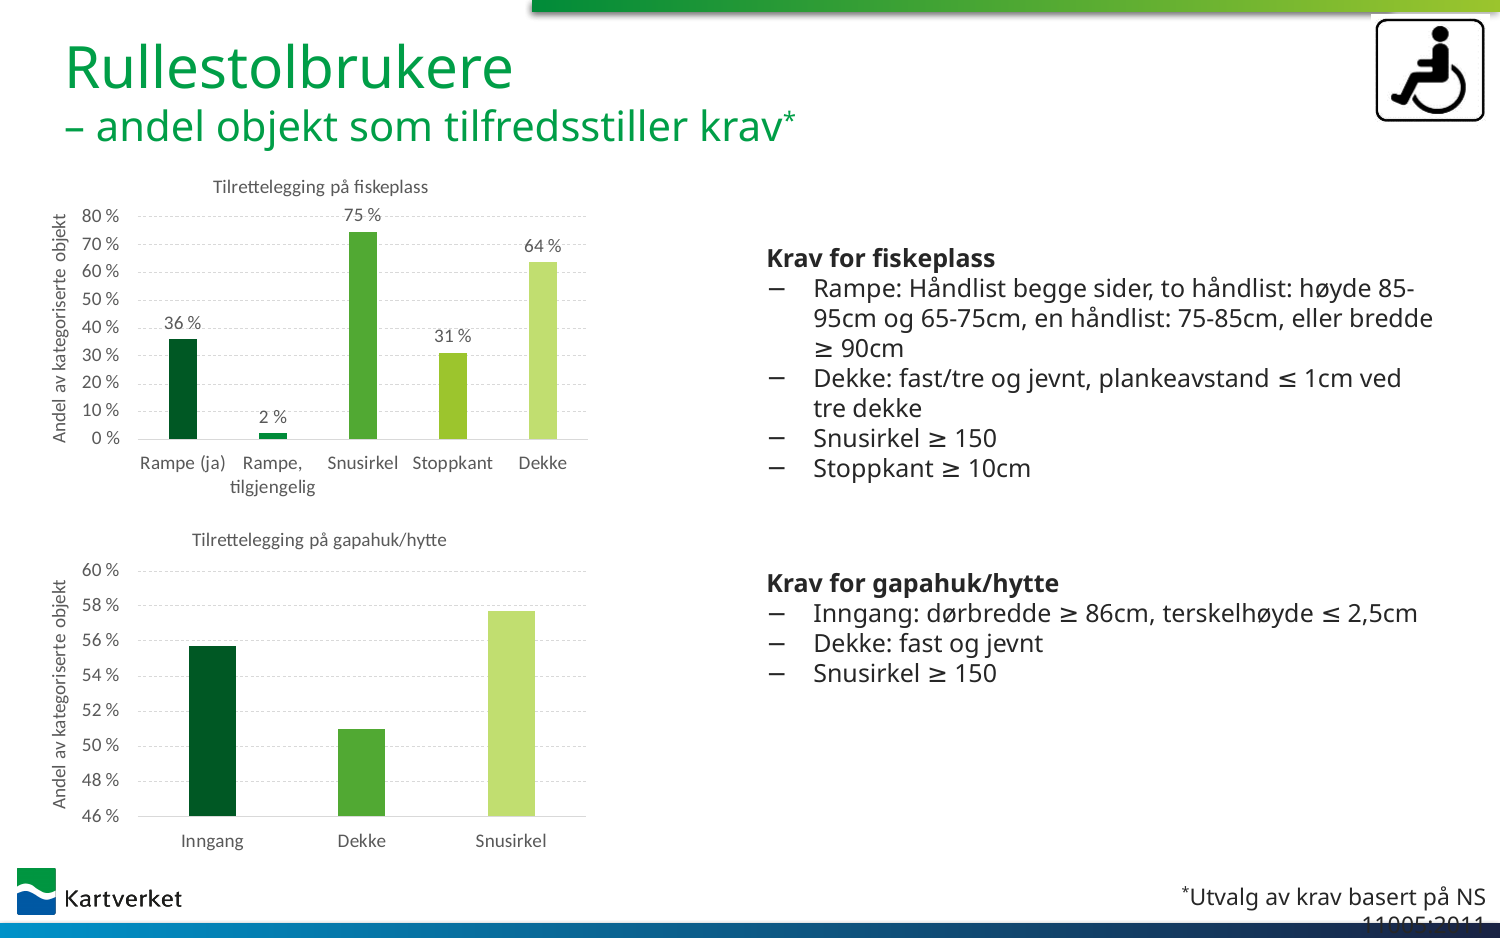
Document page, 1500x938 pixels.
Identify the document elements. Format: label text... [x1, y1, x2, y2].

picture [41, 166, 599, 505]
picture [1371, 13, 1491, 127]
text_box Krav for fiskeplass Rampe: Håndlist begge sider, to håndlist: høyde 85-95cm og 65-75cm, en håndlist: 75-85cm, eller bredde ≥ 90cm Dekke: fast/tre og jevnt, plankeavstand ≤ 1cm ved tre dekke Snusirkel ≥ 150 Stoppkant ≥ 10cm [751, 235, 1452, 490]
text_box *Utvalg av krav basert på NS 11005:2011 [1068, 873, 1500, 938]
picture [41, 520, 597, 859]
text_box Rullestolbrukere – andel objekt som tilfredsstiller krav* [49, 29, 1431, 158]
text_box Krav for gapahuk/hytte Inngang: dørbredde ≥ 86cm, terskelhøyde ≤ 2,5cm Dekke: fast og jevnt Snusirkel ≥ 150 [751, 560, 1452, 695]
